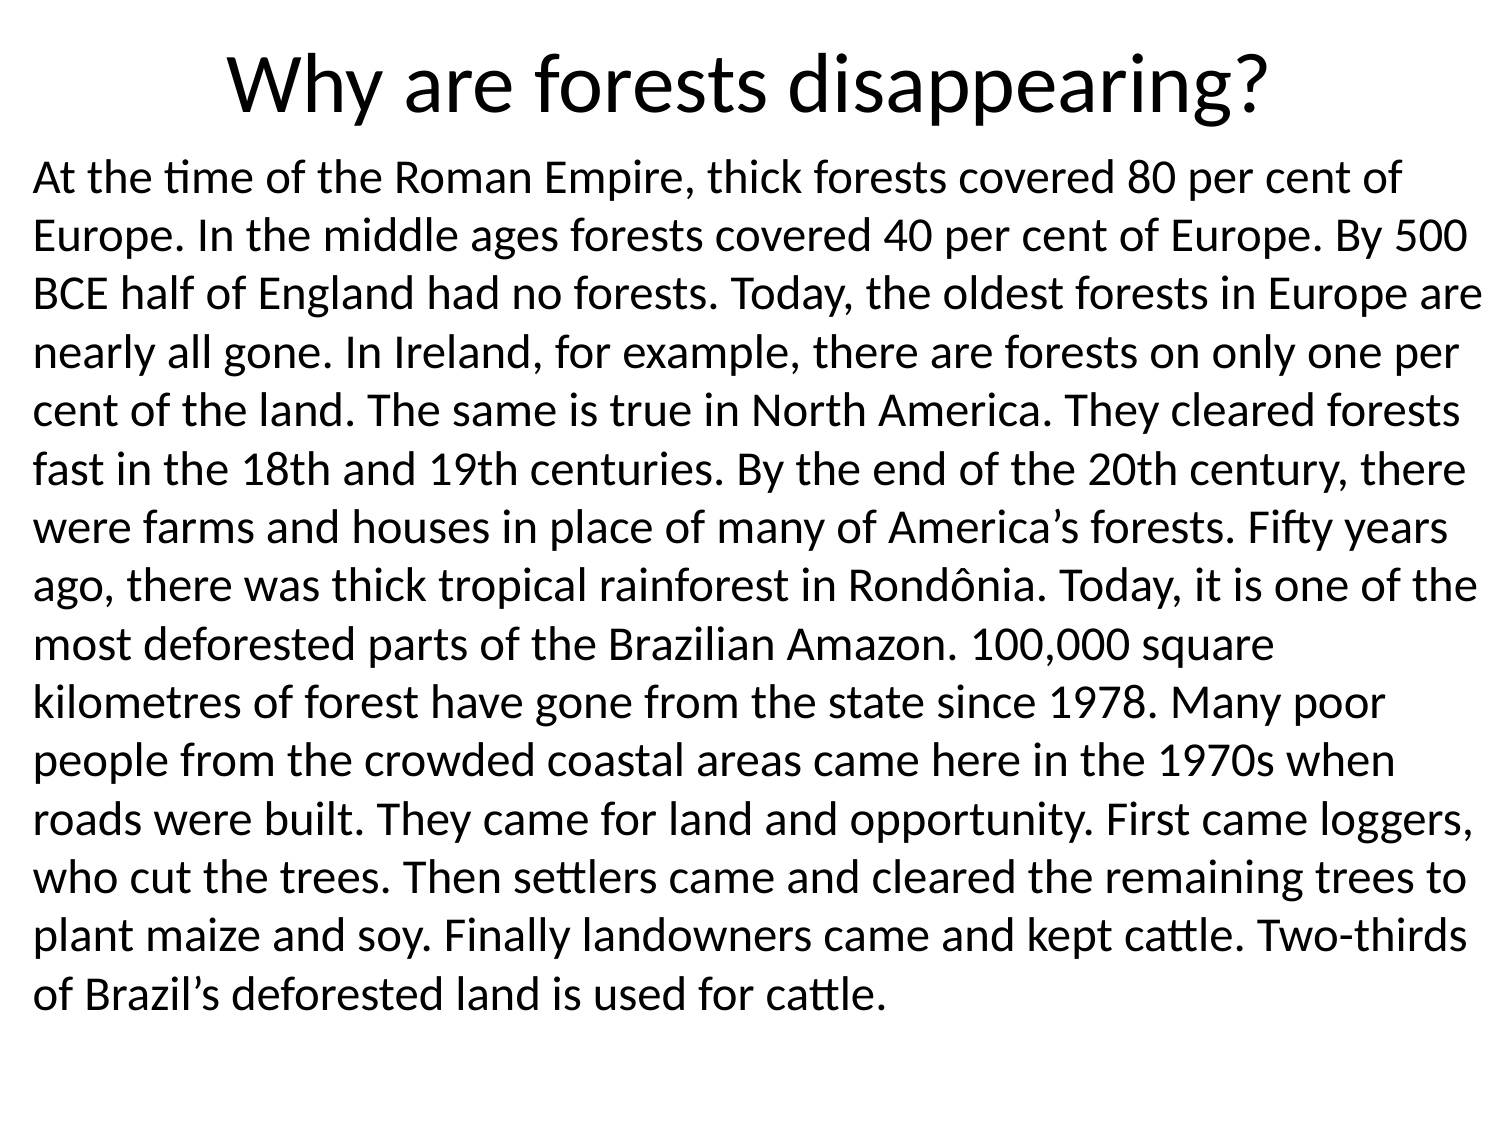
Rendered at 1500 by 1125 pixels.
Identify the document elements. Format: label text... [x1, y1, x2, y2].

title Why are forests disappearing? [75, 19, 1425, 137]
list At the time of the Roman Empire, thick forests covered 80 per cent of Europe. In the middle ages forests covered 40 per cent of Europe. By 500 BCE half of England had no forests. Today, the oldest forests in Europe are nearly all gone. In Ireland, for example, there are forests on only one per cent of the land. The same is true in North America. They cleared forests fast in the 18th and 19th centuries. By the end of the 20th century, there were farms and houses in place of many of America’s forests. Fifty years ago, there was thick tropical rainforest in Rondônia. Today, it is one of the most deforested parts of the Brazilian Amazon. 100,000 square kilometres of forest have gone from the state since 1978. Many poor people from the crowded coastal areas came here in the 1970s when roads were built. They came for land and opportunity. First came loggers, who cut the trees. Then settlers came and cleared the remaining trees to plant maize and soy. Finally landowners came and kept cattle. Two-thirds of Brazil’s deforested land is used for cattle. [17, 137, 1500, 1094]
